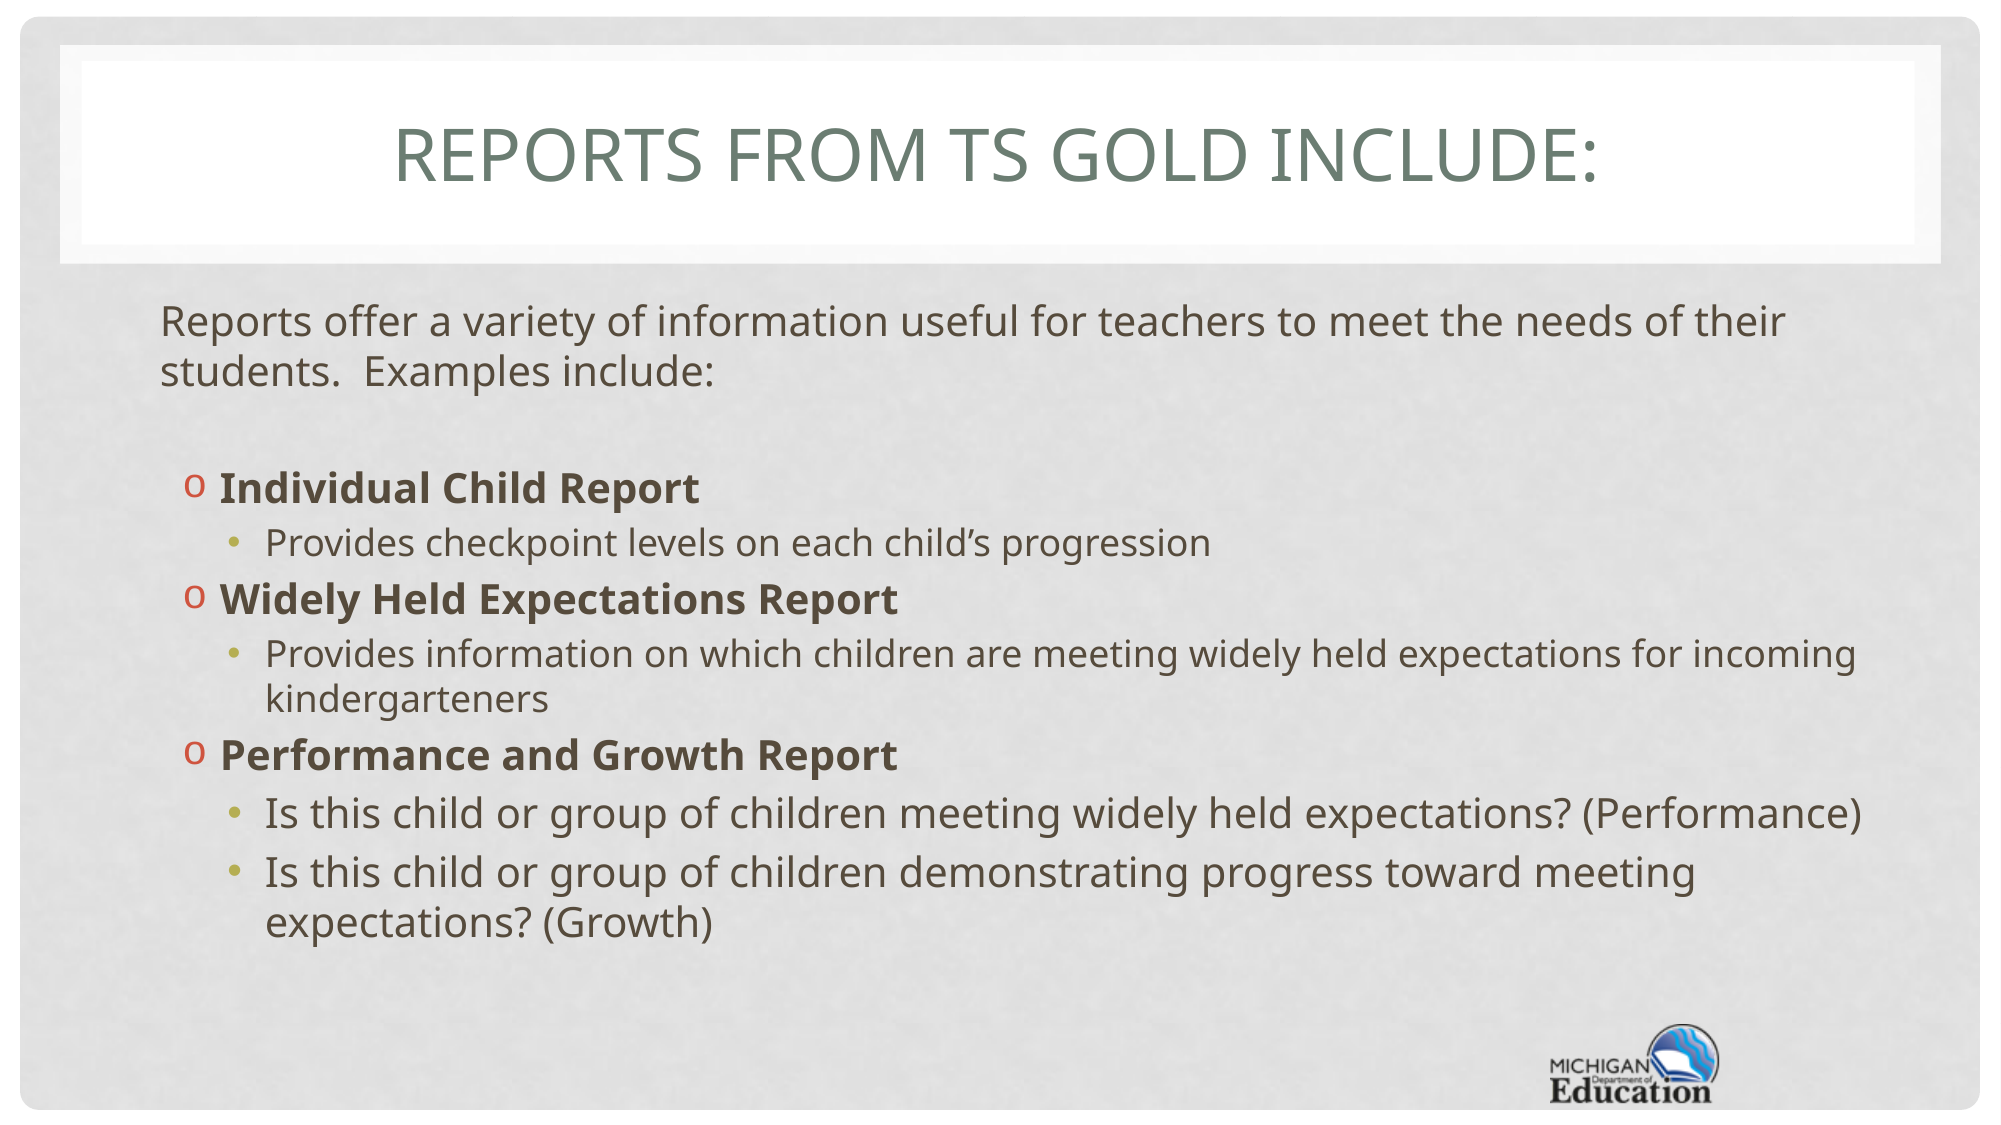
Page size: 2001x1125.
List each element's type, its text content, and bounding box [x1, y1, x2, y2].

list Reports offer a variety of information useful for teachers to meet the needs of their students. Examples include: Individual Child Report Provides checkpoint levels on each child’s progression Widely Held Expectations Report Provides information on which children are meeting widely held expectations for incoming kindergarteners Performance and Growth Report Is this child or group of children meeting widely held expectations? (Performance) Is this child or group of children demonstrating progress toward meeting expectations? (Growth) [99, 287, 1900, 1005]
picture [1549, 1024, 1721, 1105]
title Reports from TS Gold include: [93, 66, 1900, 238]
